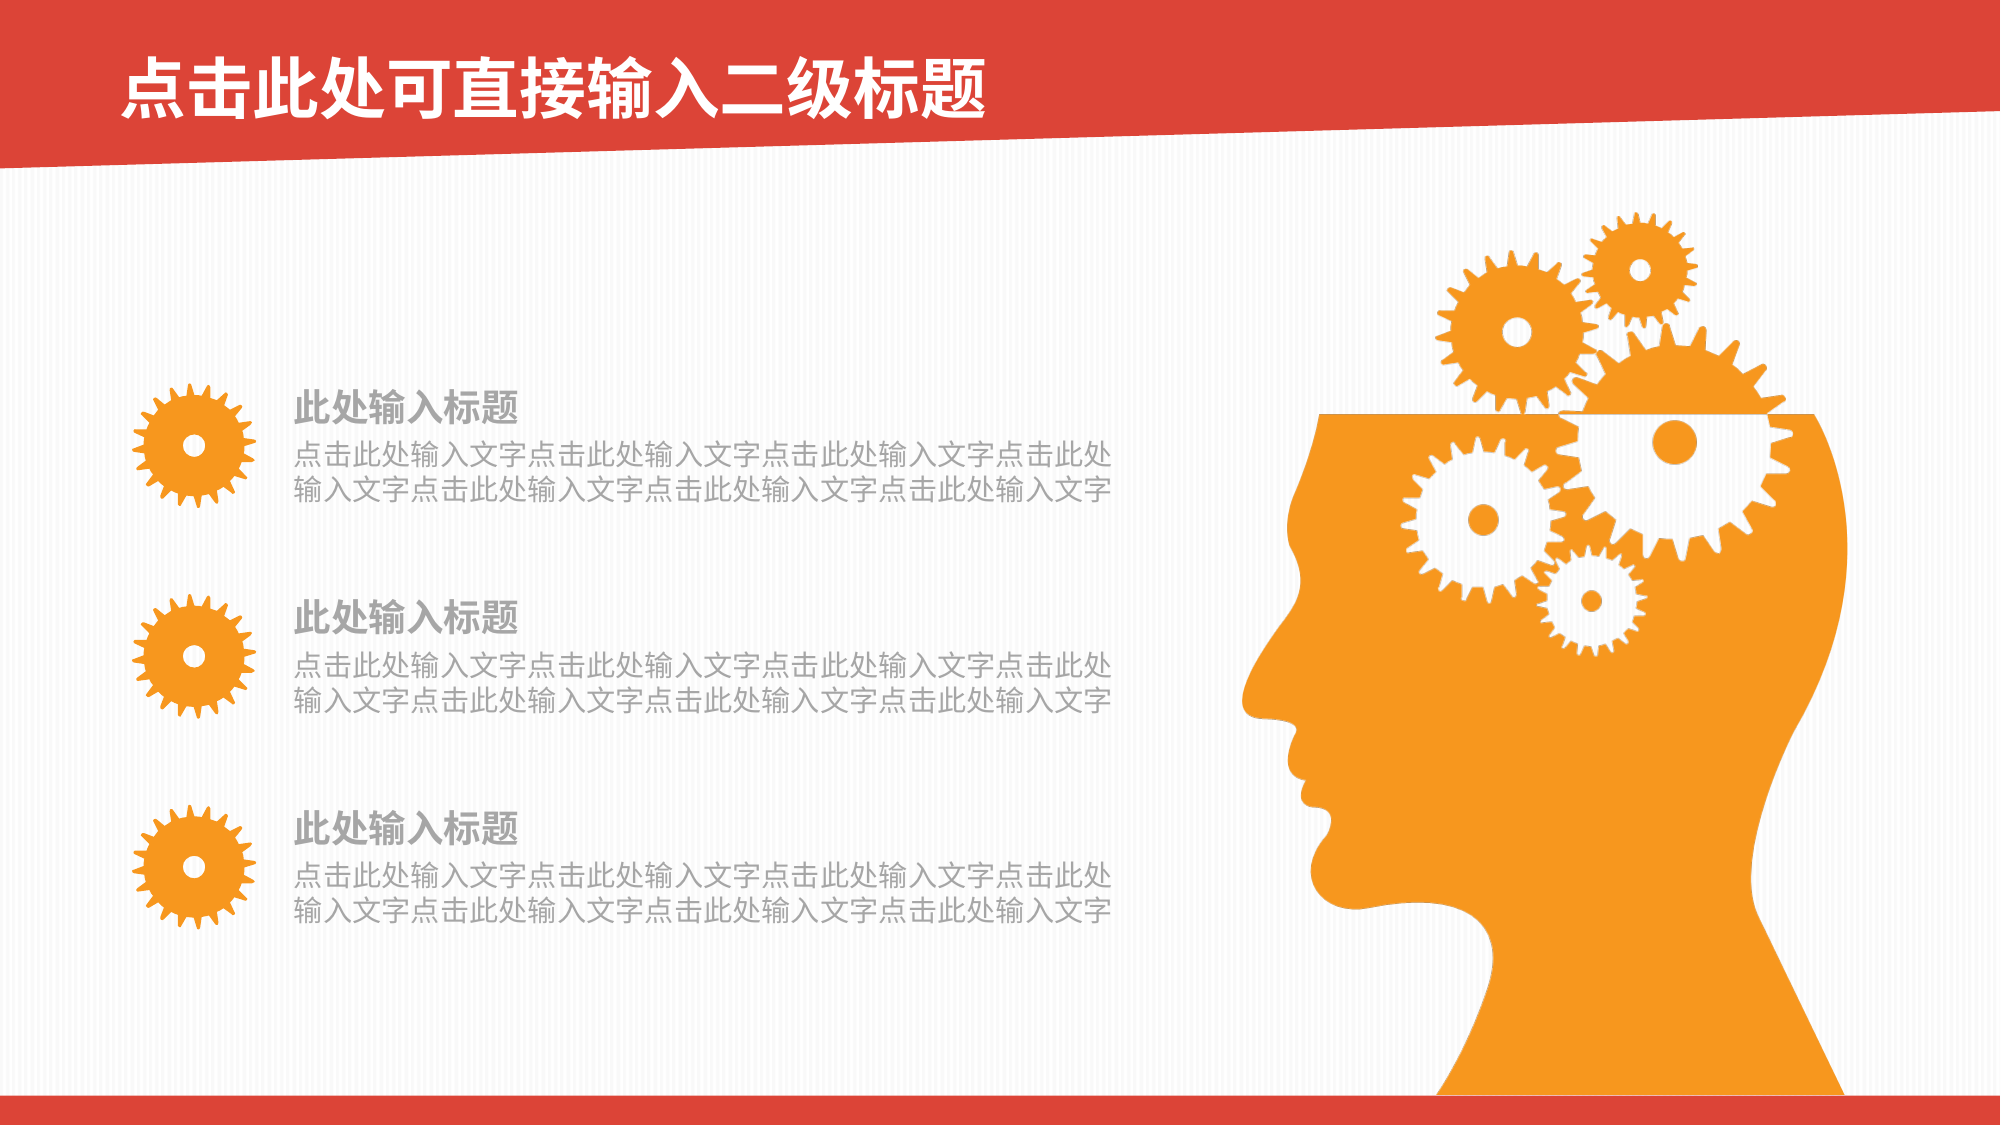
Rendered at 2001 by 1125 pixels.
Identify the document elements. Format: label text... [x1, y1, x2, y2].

text_box [0, 1095, 2000, 1125]
text_box 点击此处可直接输入二级标题 [104, 39, 1002, 135]
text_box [131, 375, 1141, 516]
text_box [131, 586, 1141, 726]
picture [0, 0, 2001, 1125]
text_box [131, 797, 1141, 937]
text_box [0, 0, 2000, 169]
